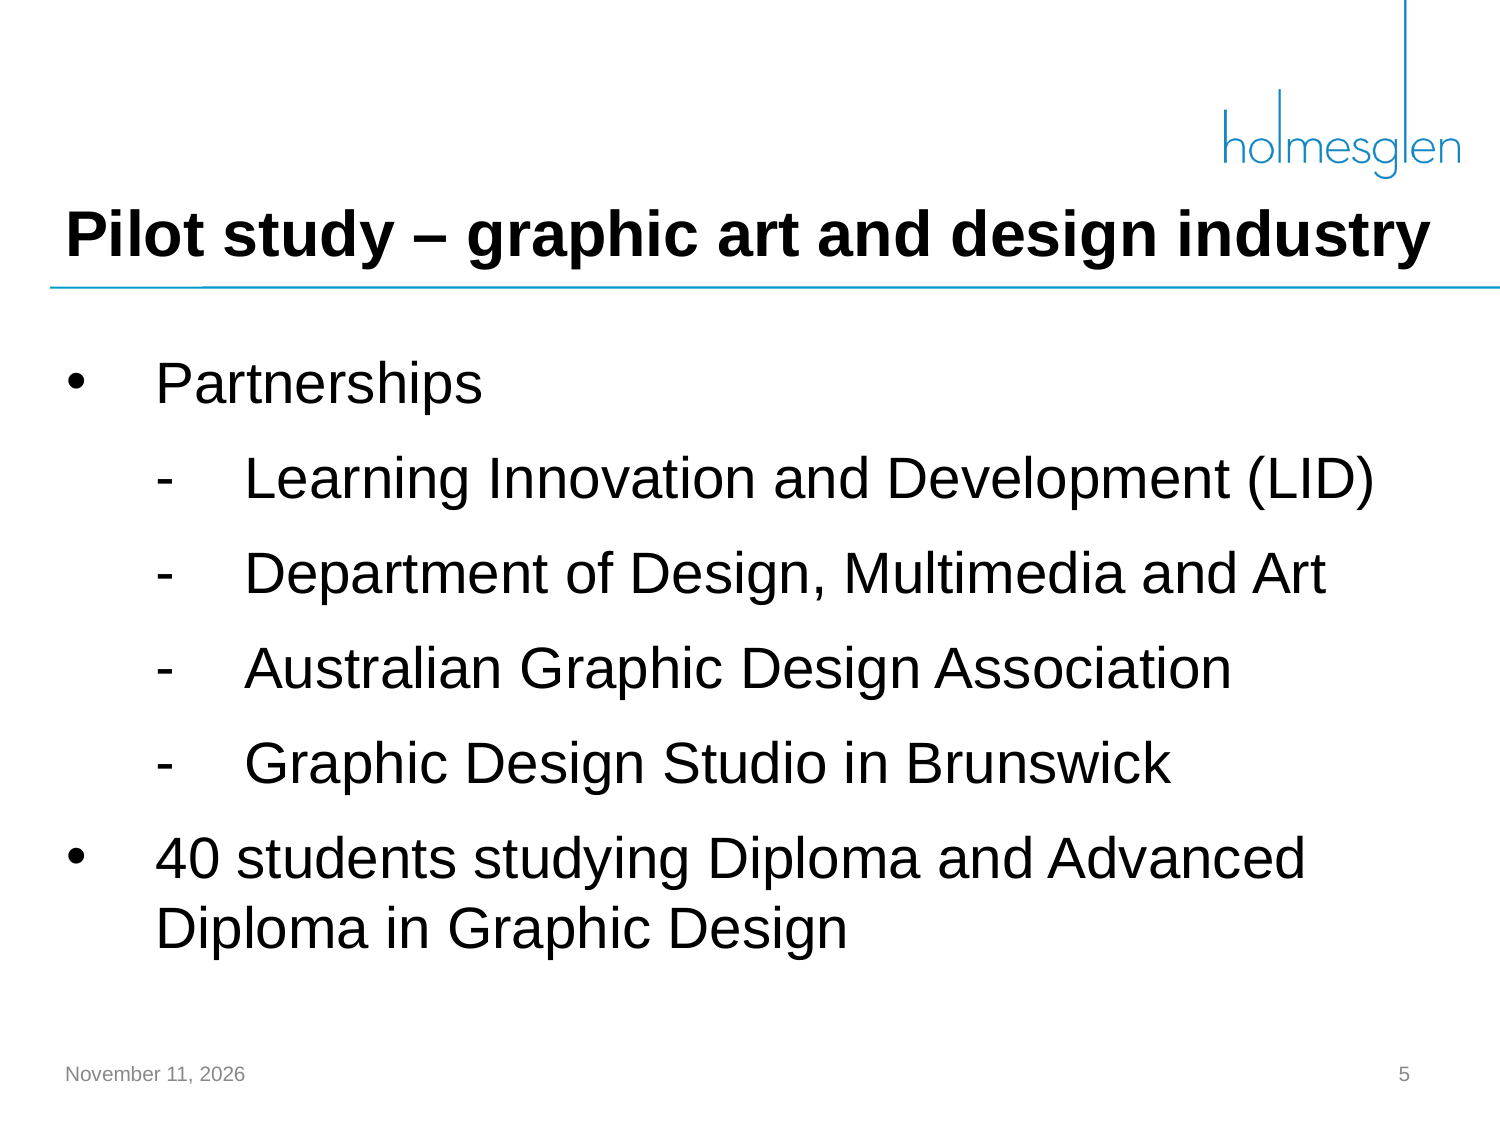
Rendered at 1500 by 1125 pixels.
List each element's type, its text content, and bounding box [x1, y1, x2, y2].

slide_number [50, 1042, 400, 1103]
picture [1224, 0, 1460, 179]
subtitle Partnerships Learning Innovation and Development (LID) Department of Design, Multimedia and Art Australian Graphic Design Association Graphic Design Studio in Brunswick 40 students studying Diploma and Advanced Diploma in Graphic Design [51, 338, 1456, 988]
slide_number 5 [1074, 1042, 1425, 1103]
title Pilot study – graphic art and design industry [50, 184, 1454, 272]
